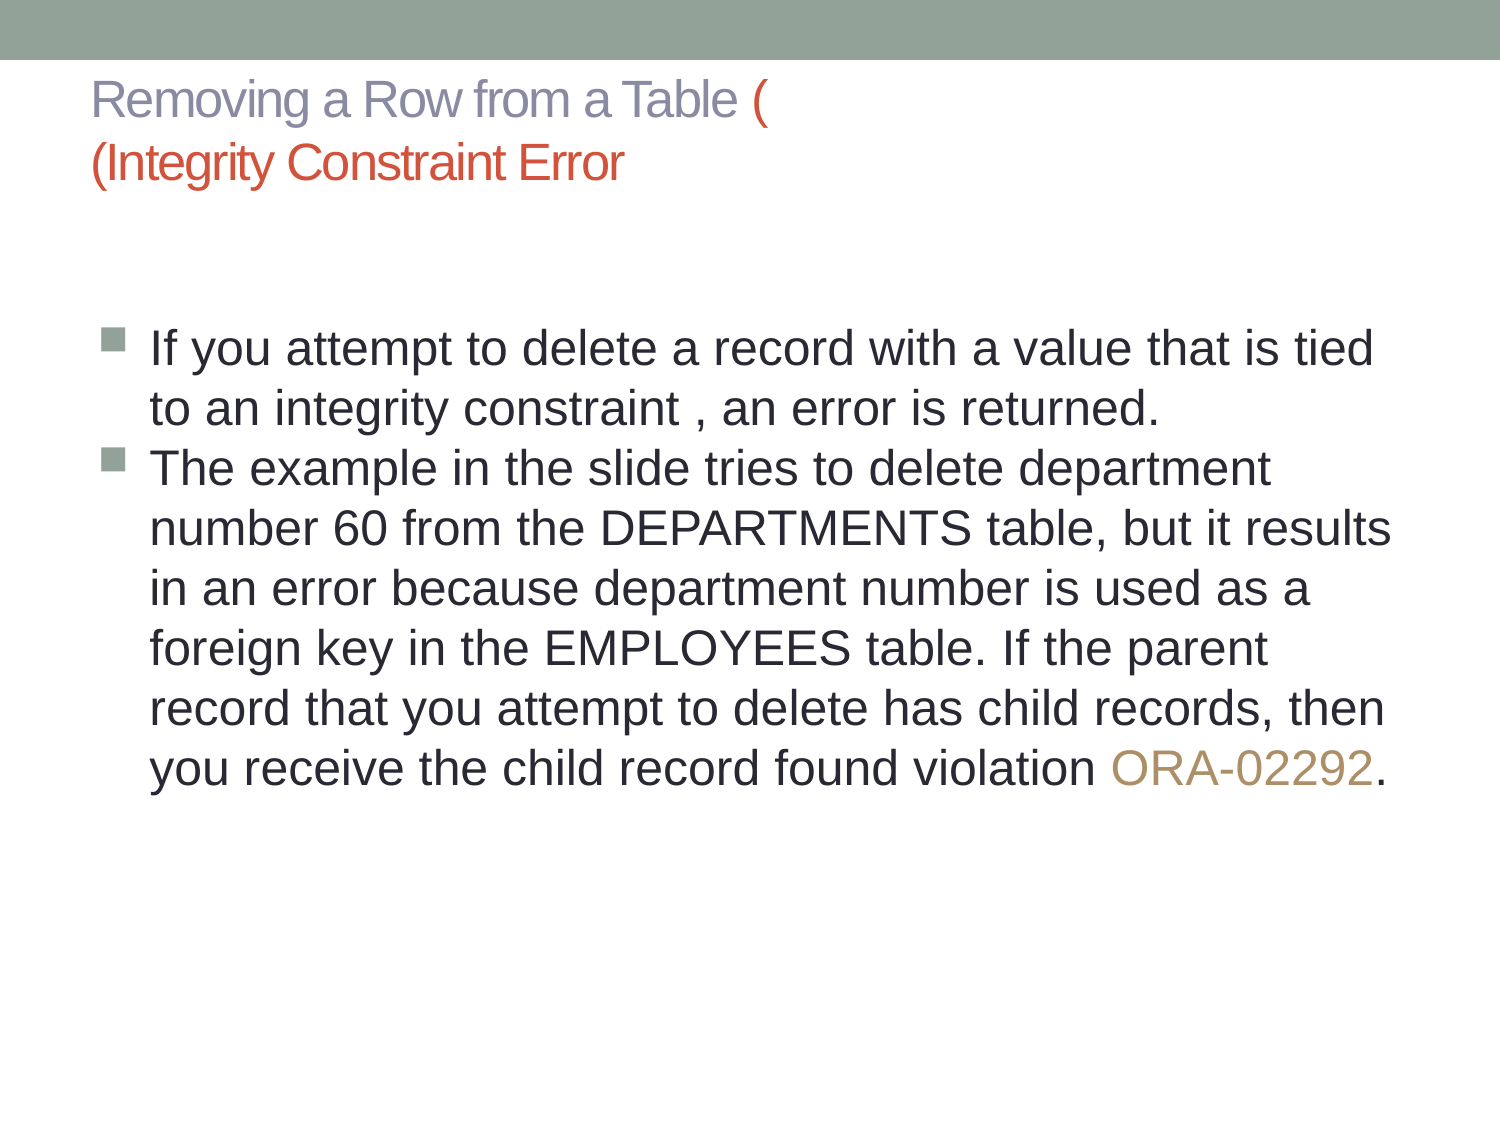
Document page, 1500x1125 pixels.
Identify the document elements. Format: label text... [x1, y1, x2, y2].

title Removing a Row from a Table ( (Integrity Constraint Error [75, 56, 1425, 263]
list If you attempt to delete a record with a value that is tied to an integrity constraint , an error is returned. The example in the slide tries to delete department number 60 from the DEPARTMENTS table, but it results in an error because department number is used as a foreign key in the EMPLOYEES table. If the parent record that you attempt to delete has child records, then you receive the child record found violation ORA-02292. [62, 307, 1413, 1050]
